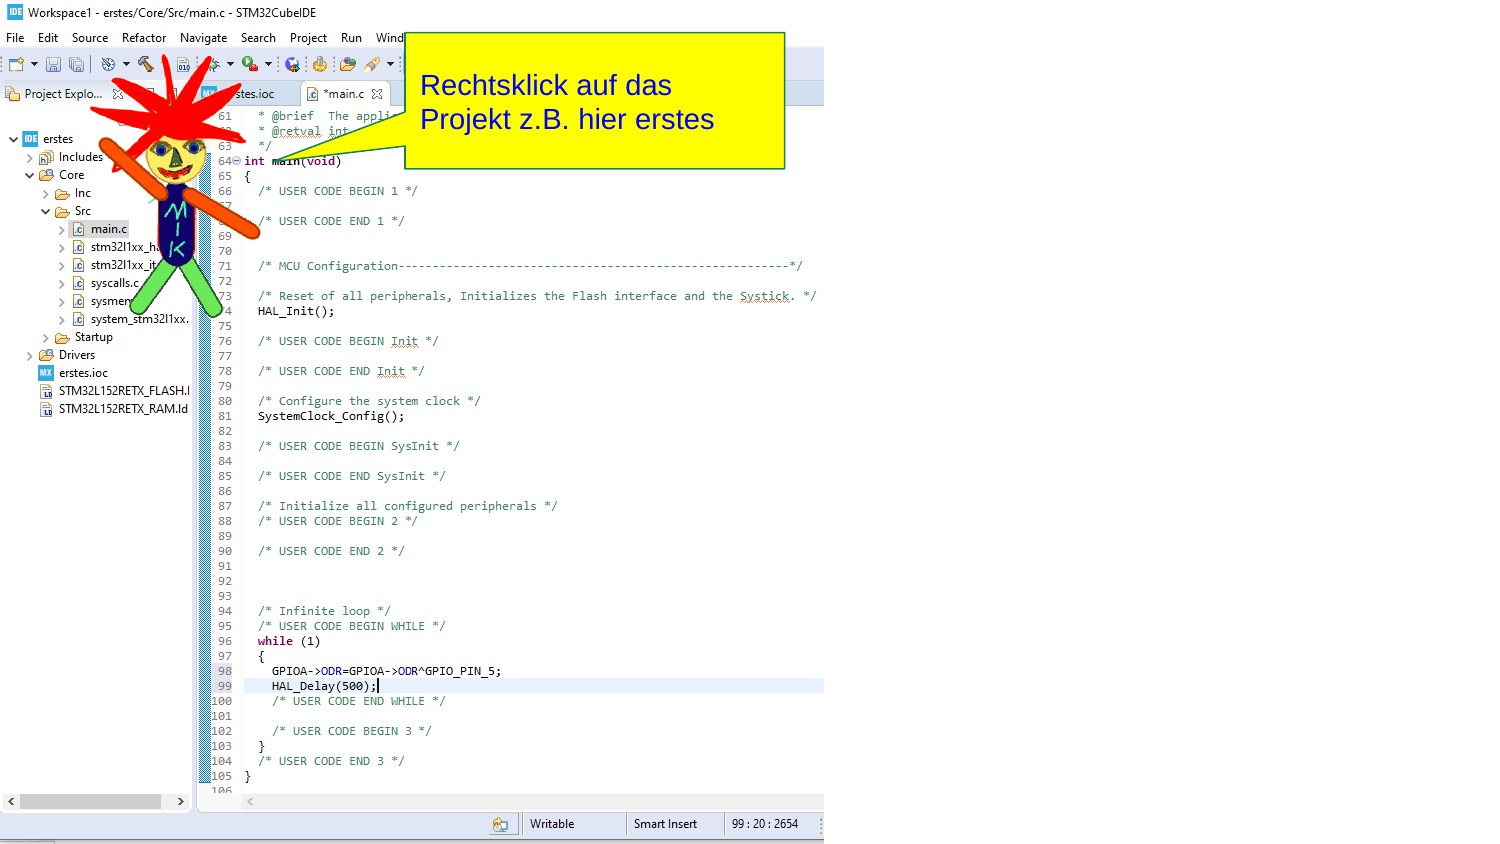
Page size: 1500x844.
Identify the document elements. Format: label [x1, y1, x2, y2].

picture [0, 0, 824, 844]
